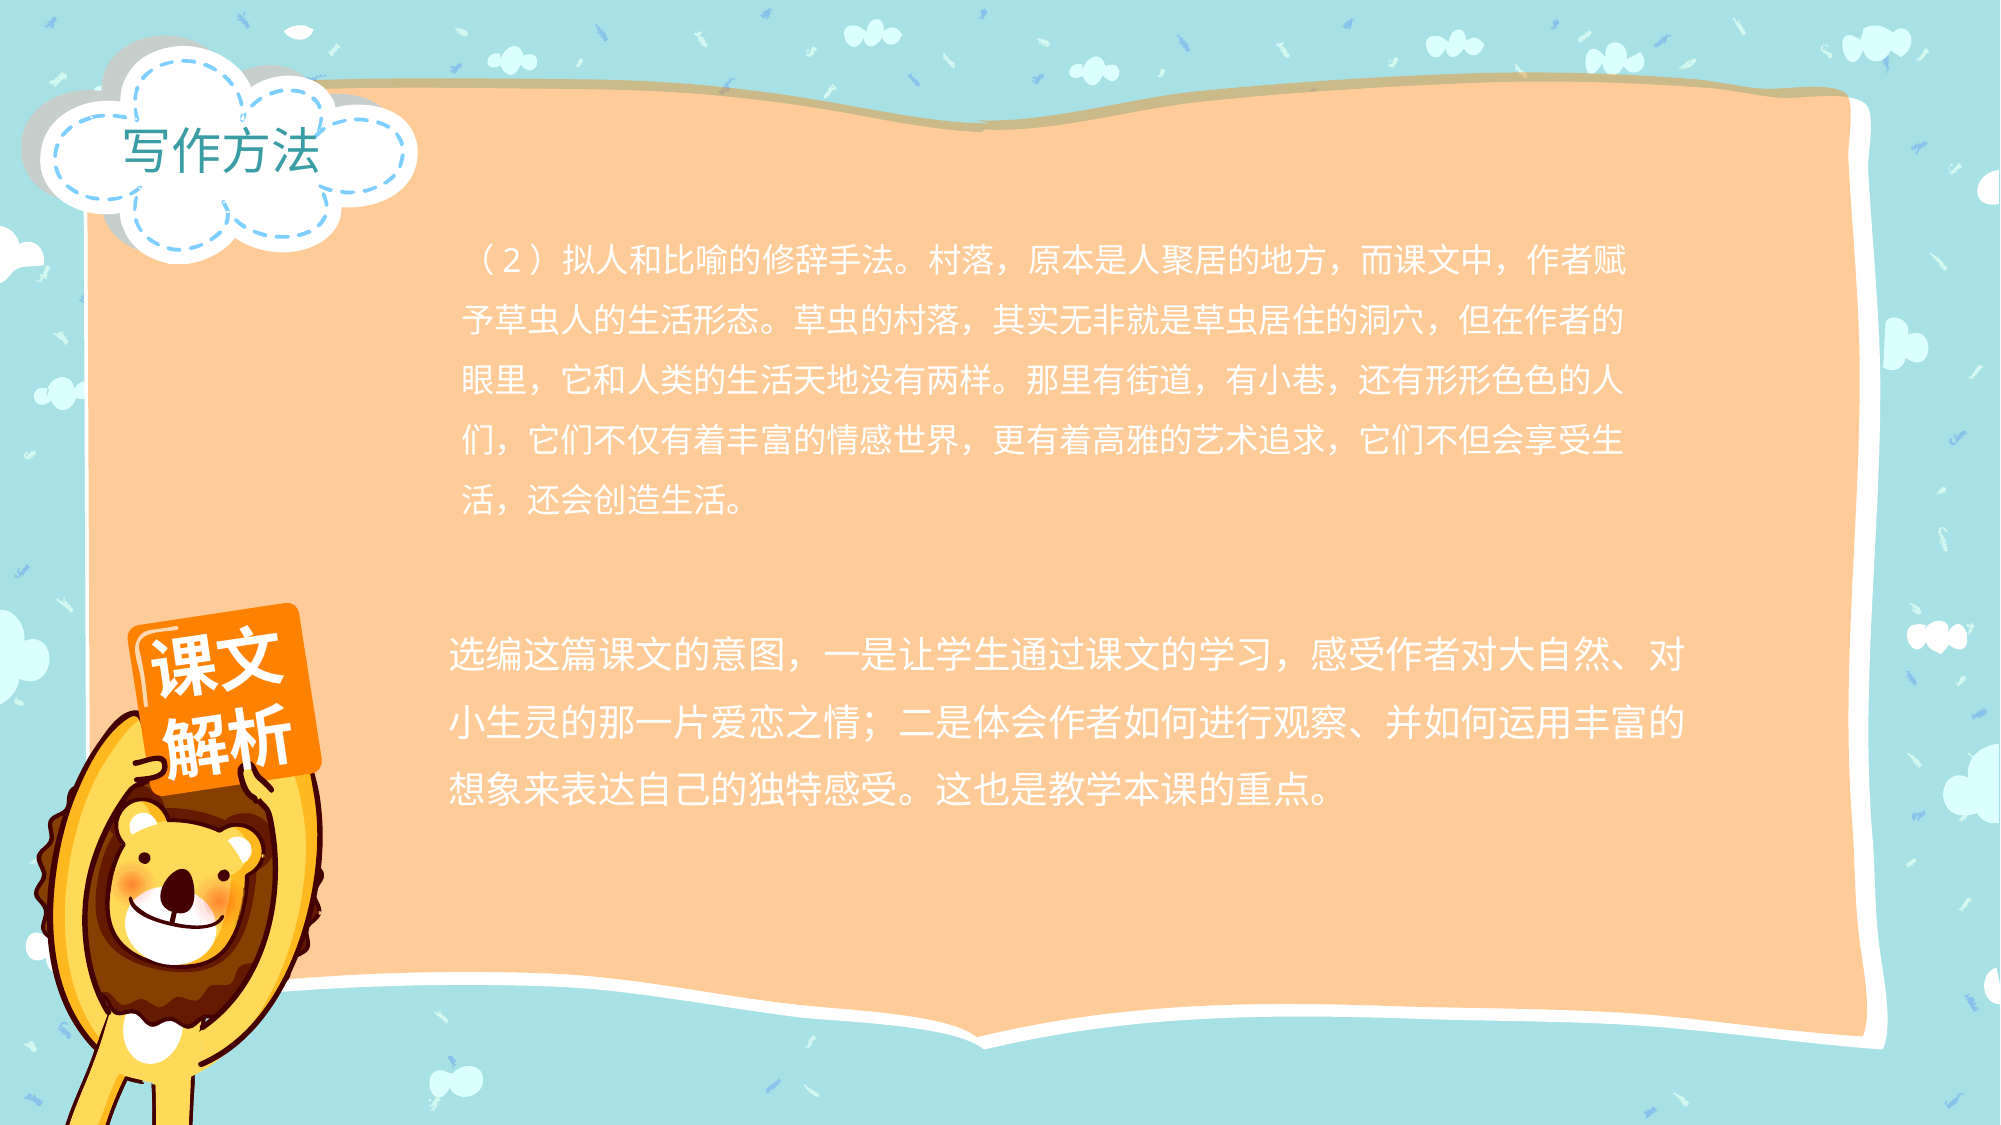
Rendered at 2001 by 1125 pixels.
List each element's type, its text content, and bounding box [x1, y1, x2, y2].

text_box （2）拟人和比喻的修辞手法。村落，原本是人聚居的地方，而课文中，作者赋予草虫人的生活形态。草虫的村落，其实无非就是草虫居住的洞穴，但在作者的眼里，它和人类的生活天地没有两样。那里有街道，有小巷，还有形形色色的人们，它们不仅有着丰富的情感世界，更有着高雅的艺术追求，它们不但会享受生活，还会创造生活。 [446, 212, 1660, 527]
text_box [21, 35, 463, 264]
text_box 选编这篇课文的意图，一是让学生通过课文的学习，感受作者对大自然、对小生灵的那一片爱恋之情；二是体会作者如何进行观察、并如何运用丰富的想象来表达自己的独特感受。这也是教学本课的重点。 [433, 601, 1707, 819]
